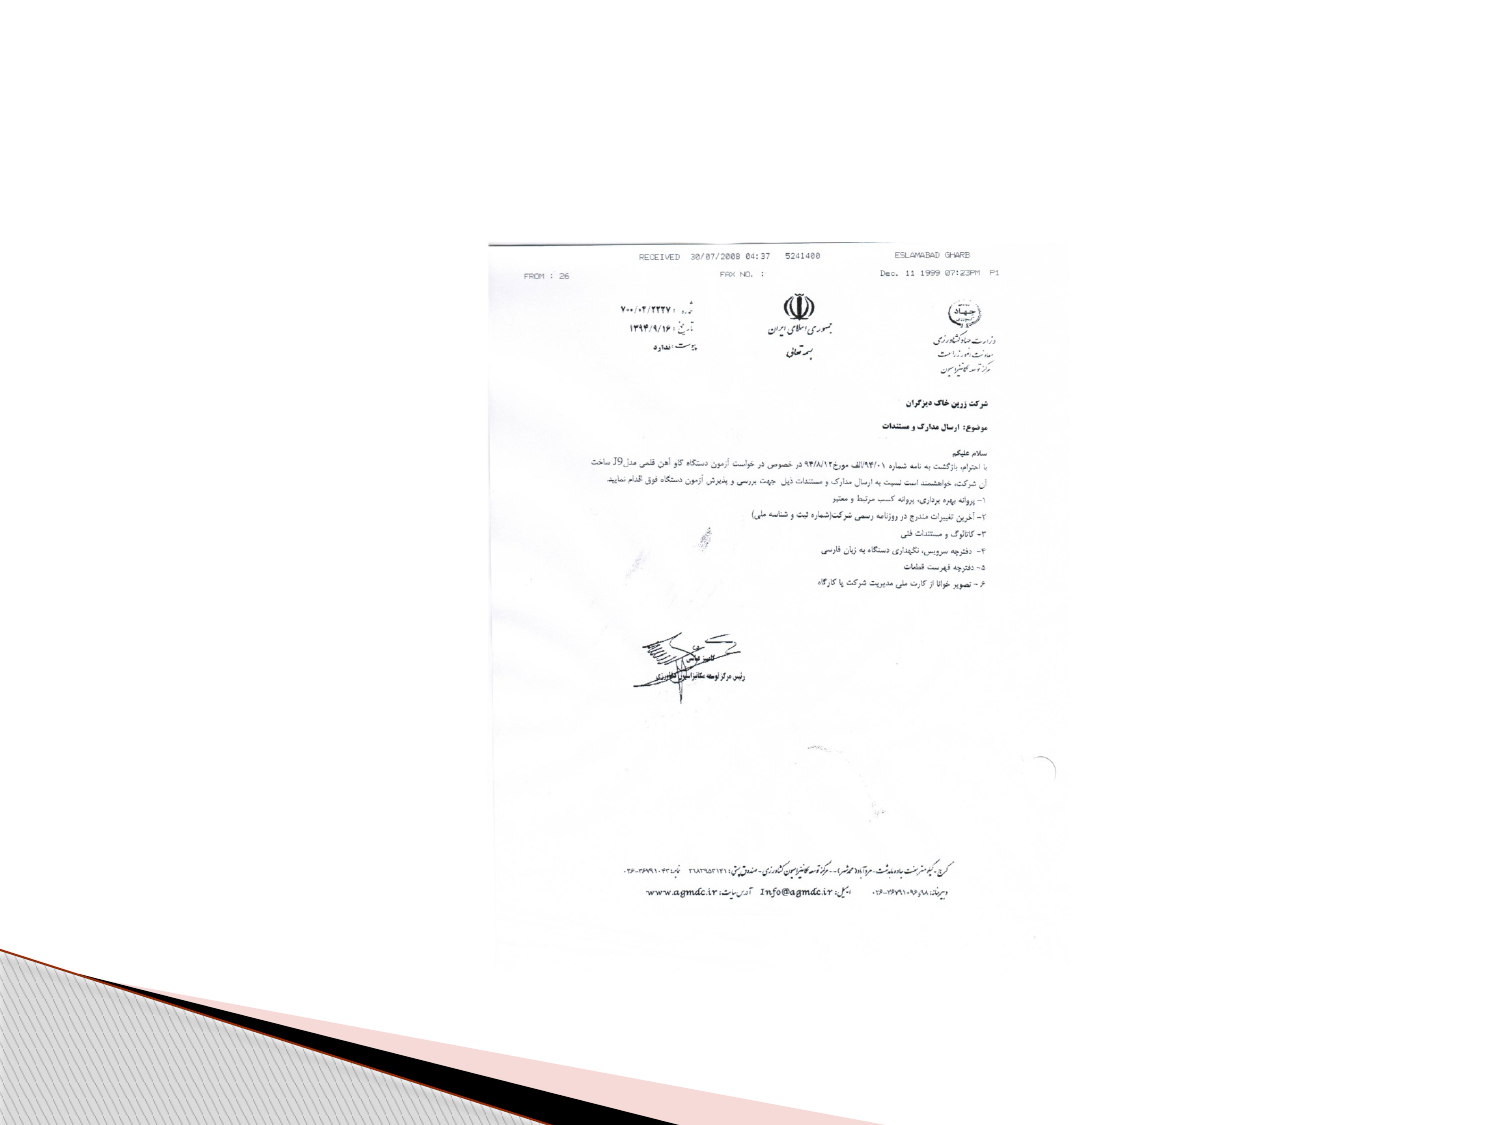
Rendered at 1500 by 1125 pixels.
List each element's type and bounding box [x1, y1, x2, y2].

list [479, 242, 1079, 986]
